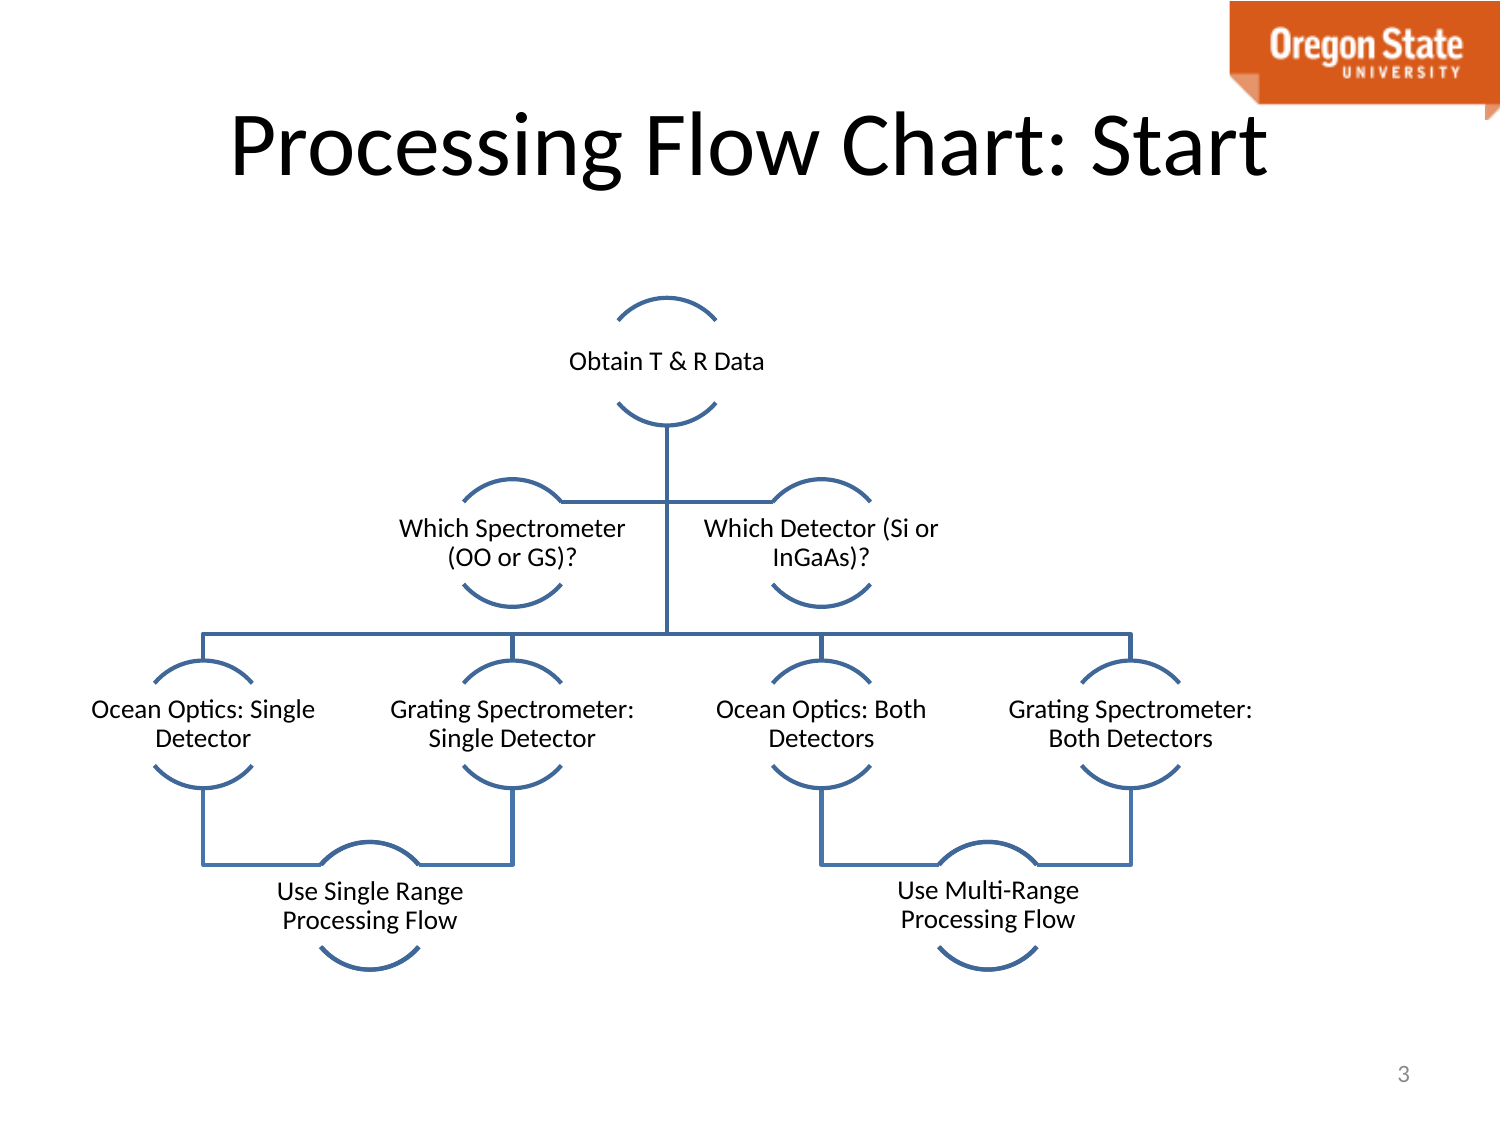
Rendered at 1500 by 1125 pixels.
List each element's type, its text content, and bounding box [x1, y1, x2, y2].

slide_number 3 [1074, 1042, 1425, 1103]
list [74, 262, 1426, 1006]
title Processing Flow Chart: Start [75, 45, 1425, 233]
